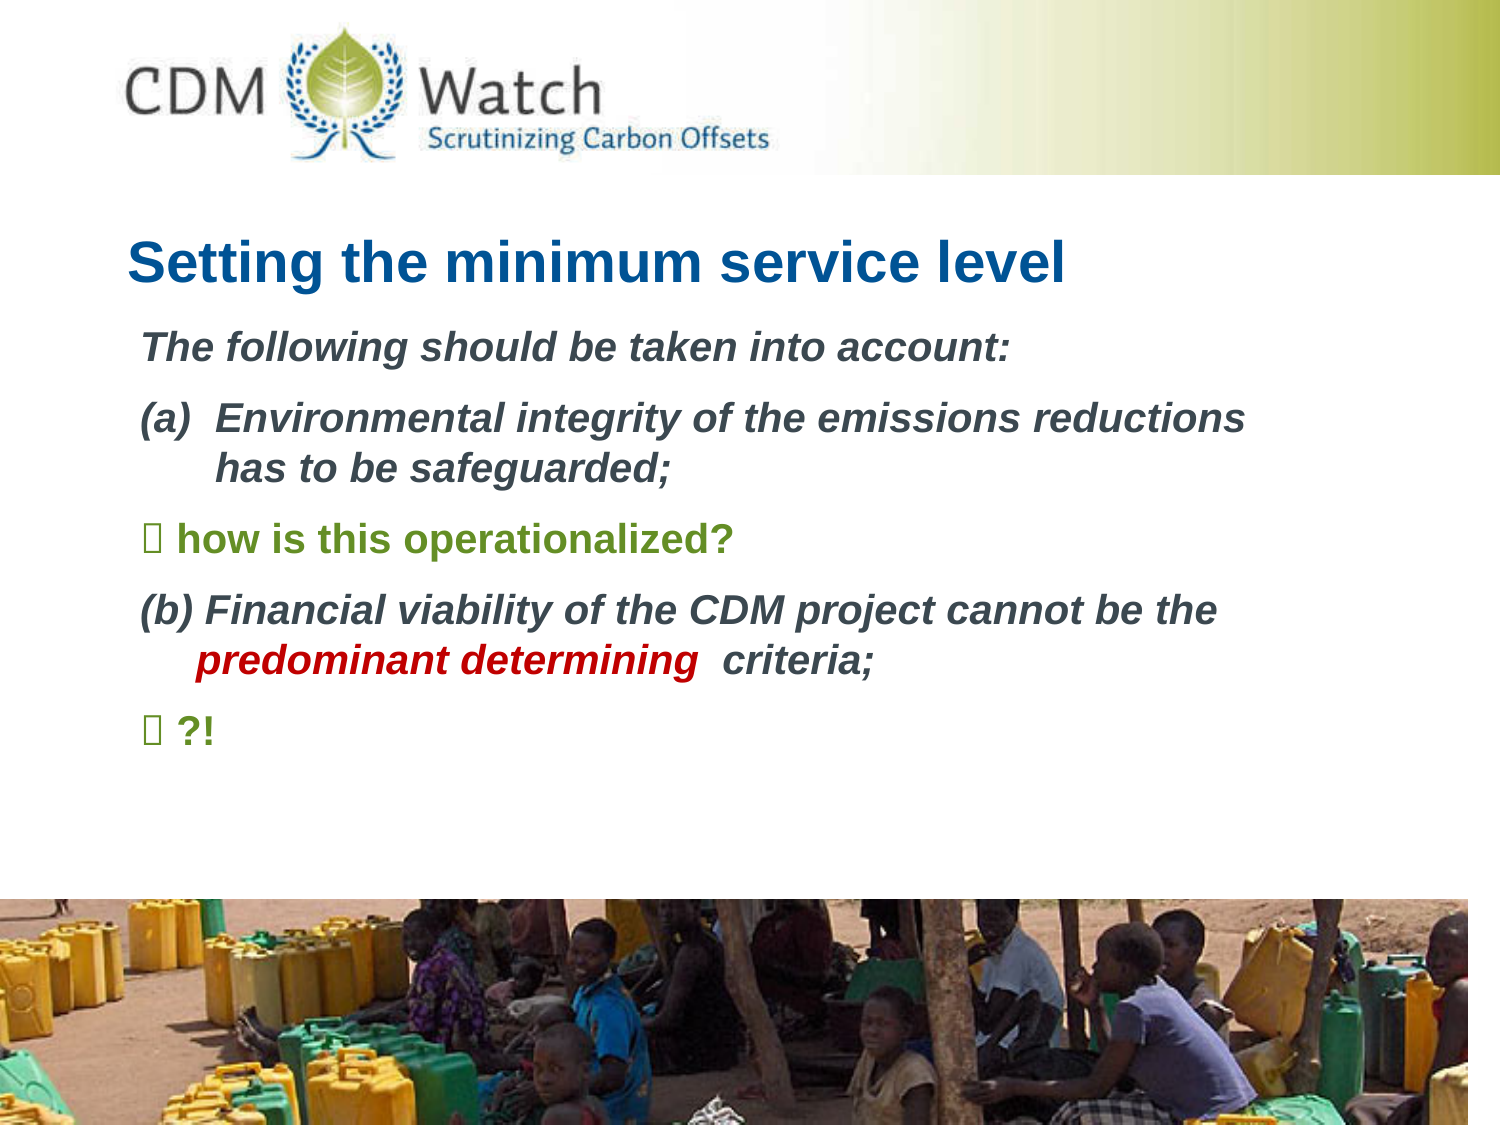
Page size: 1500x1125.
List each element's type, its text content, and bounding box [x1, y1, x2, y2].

picture [0, 0, 1500, 175]
title Setting the minimum service level [112, 174, 1413, 344]
subtitle The following should be taken into account: Environmental integrity of the emissions reductions has to be safeguarded;  how is this operationalized? (b) Financial viability of the CDM project cannot be the predominant determining criteria;  ?! [124, 312, 1313, 898]
picture [0, 899, 1469, 1125]
